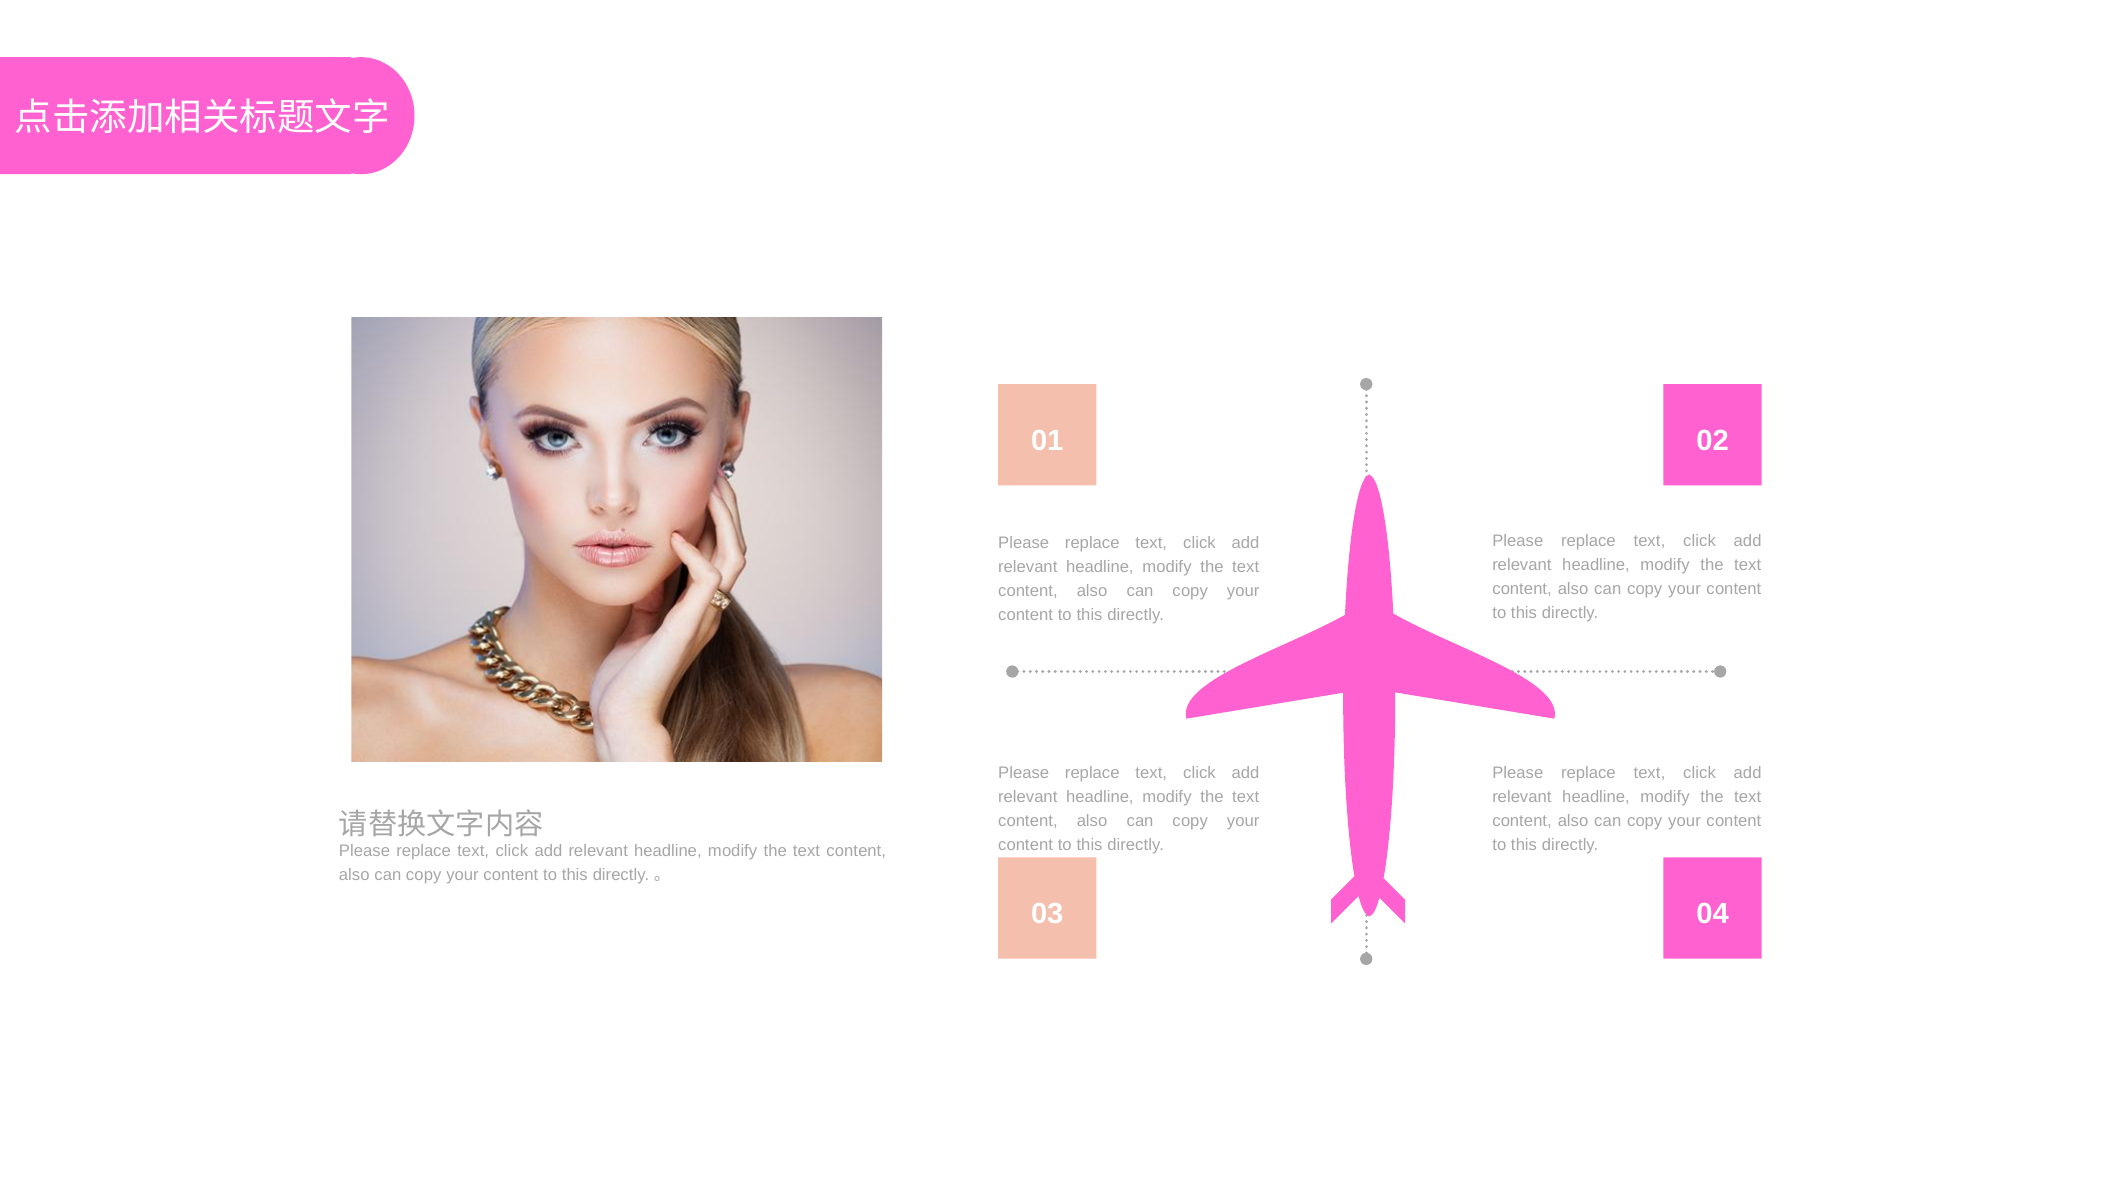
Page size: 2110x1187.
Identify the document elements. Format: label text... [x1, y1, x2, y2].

text_box [1367, 672, 1556, 926]
text_box [1367, 473, 1515, 671]
text_box [1226, 475, 1366, 671]
text_box 01 [997, 383, 1098, 486]
text_box [1184, 672, 1366, 927]
text_box Please replace text, click add relevant headline, modify the text content, also can copy your content to this directly. [998, 527, 1260, 624]
text_box 请替换文字内容 [339, 798, 650, 836]
text_box 04 [1662, 856, 1763, 960]
text_box 03 [997, 856, 1098, 960]
text_box 点击添加相关标题文字 [0, 85, 415, 146]
text_box Please replace text, click add relevant headline, modify the text content, also can copy your content to this directly. [998, 758, 1260, 854]
text_box [350, 317, 883, 763]
text_box 02 [1662, 383, 1763, 486]
text_box Please replace text, click add relevant headline, modify the text content, also can copy your content to this directly. [1492, 758, 1762, 854]
text_box Please replace text, click add relevant headline, modify the text content, also can copy your content to this directly. [1492, 525, 1762, 622]
text_box Please replace text, click add relevant headline, modify the text content, also can copy your content to this directly.。 [339, 836, 888, 884]
